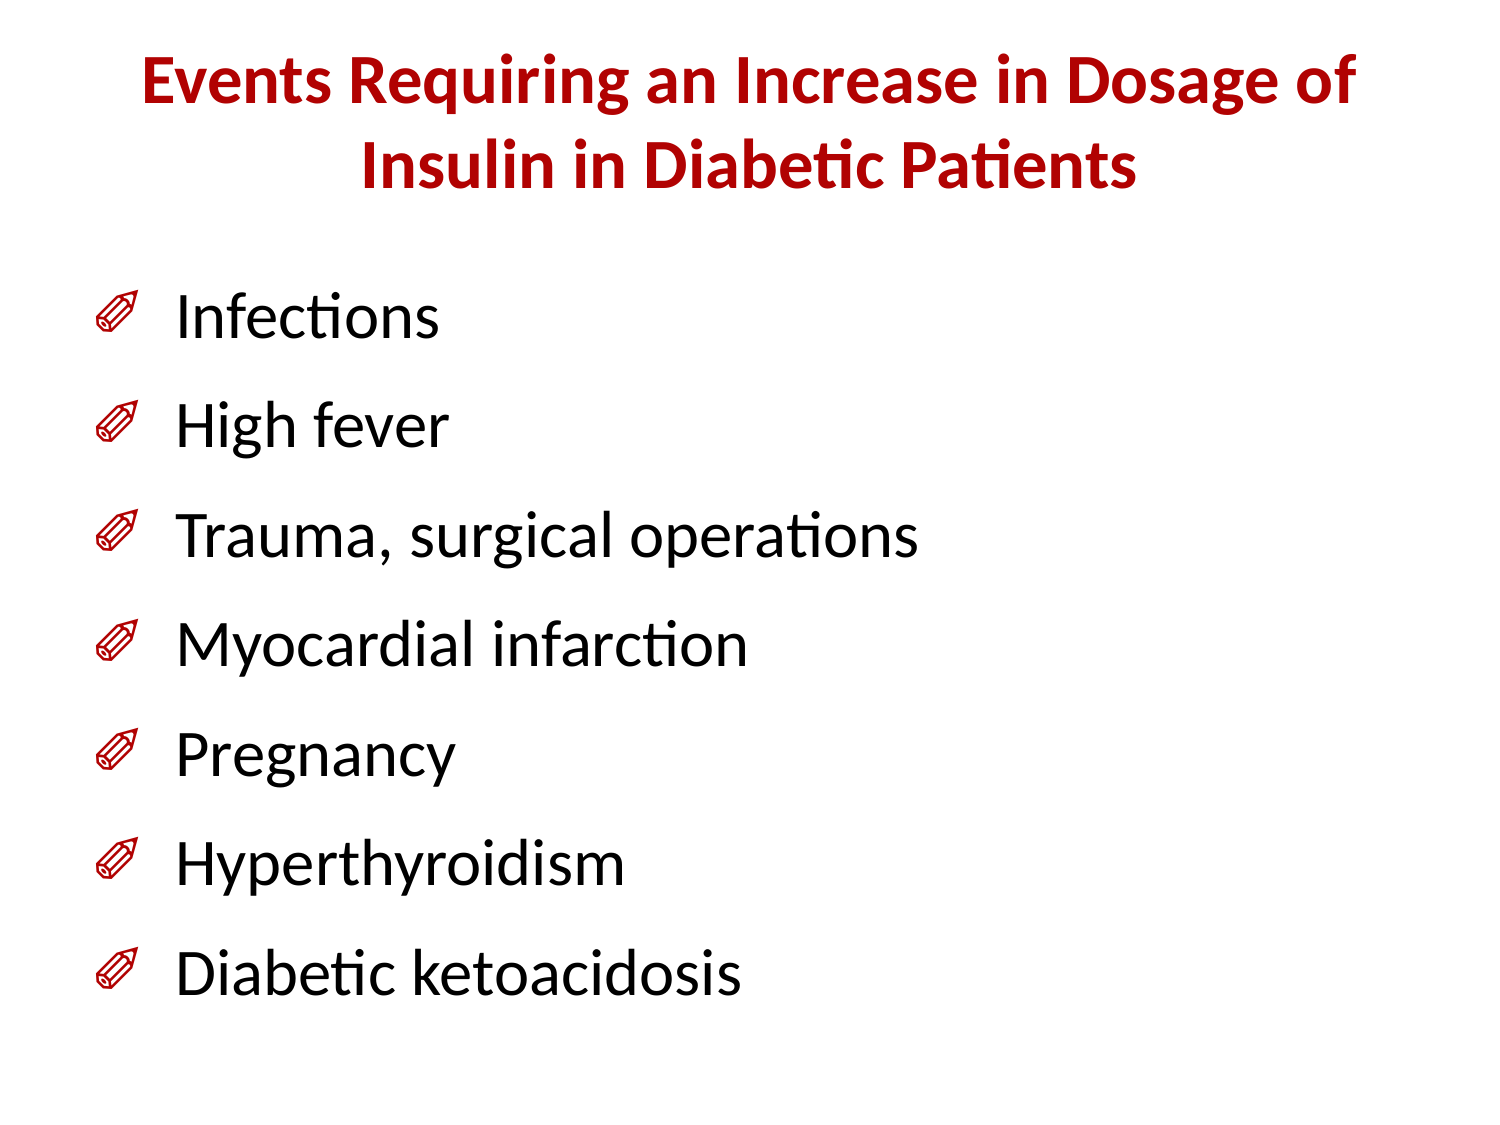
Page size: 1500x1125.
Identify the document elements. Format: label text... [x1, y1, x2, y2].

title Events Requiring an Increase in Dosage of Insulin in Diabetic Patients [75, 23, 1425, 212]
list Infections High fever Trauma, surgical operations Myocardial infarction Pregnancy Hyperthyroidism Diabetic ketoacidosis [75, 248, 1425, 1082]
